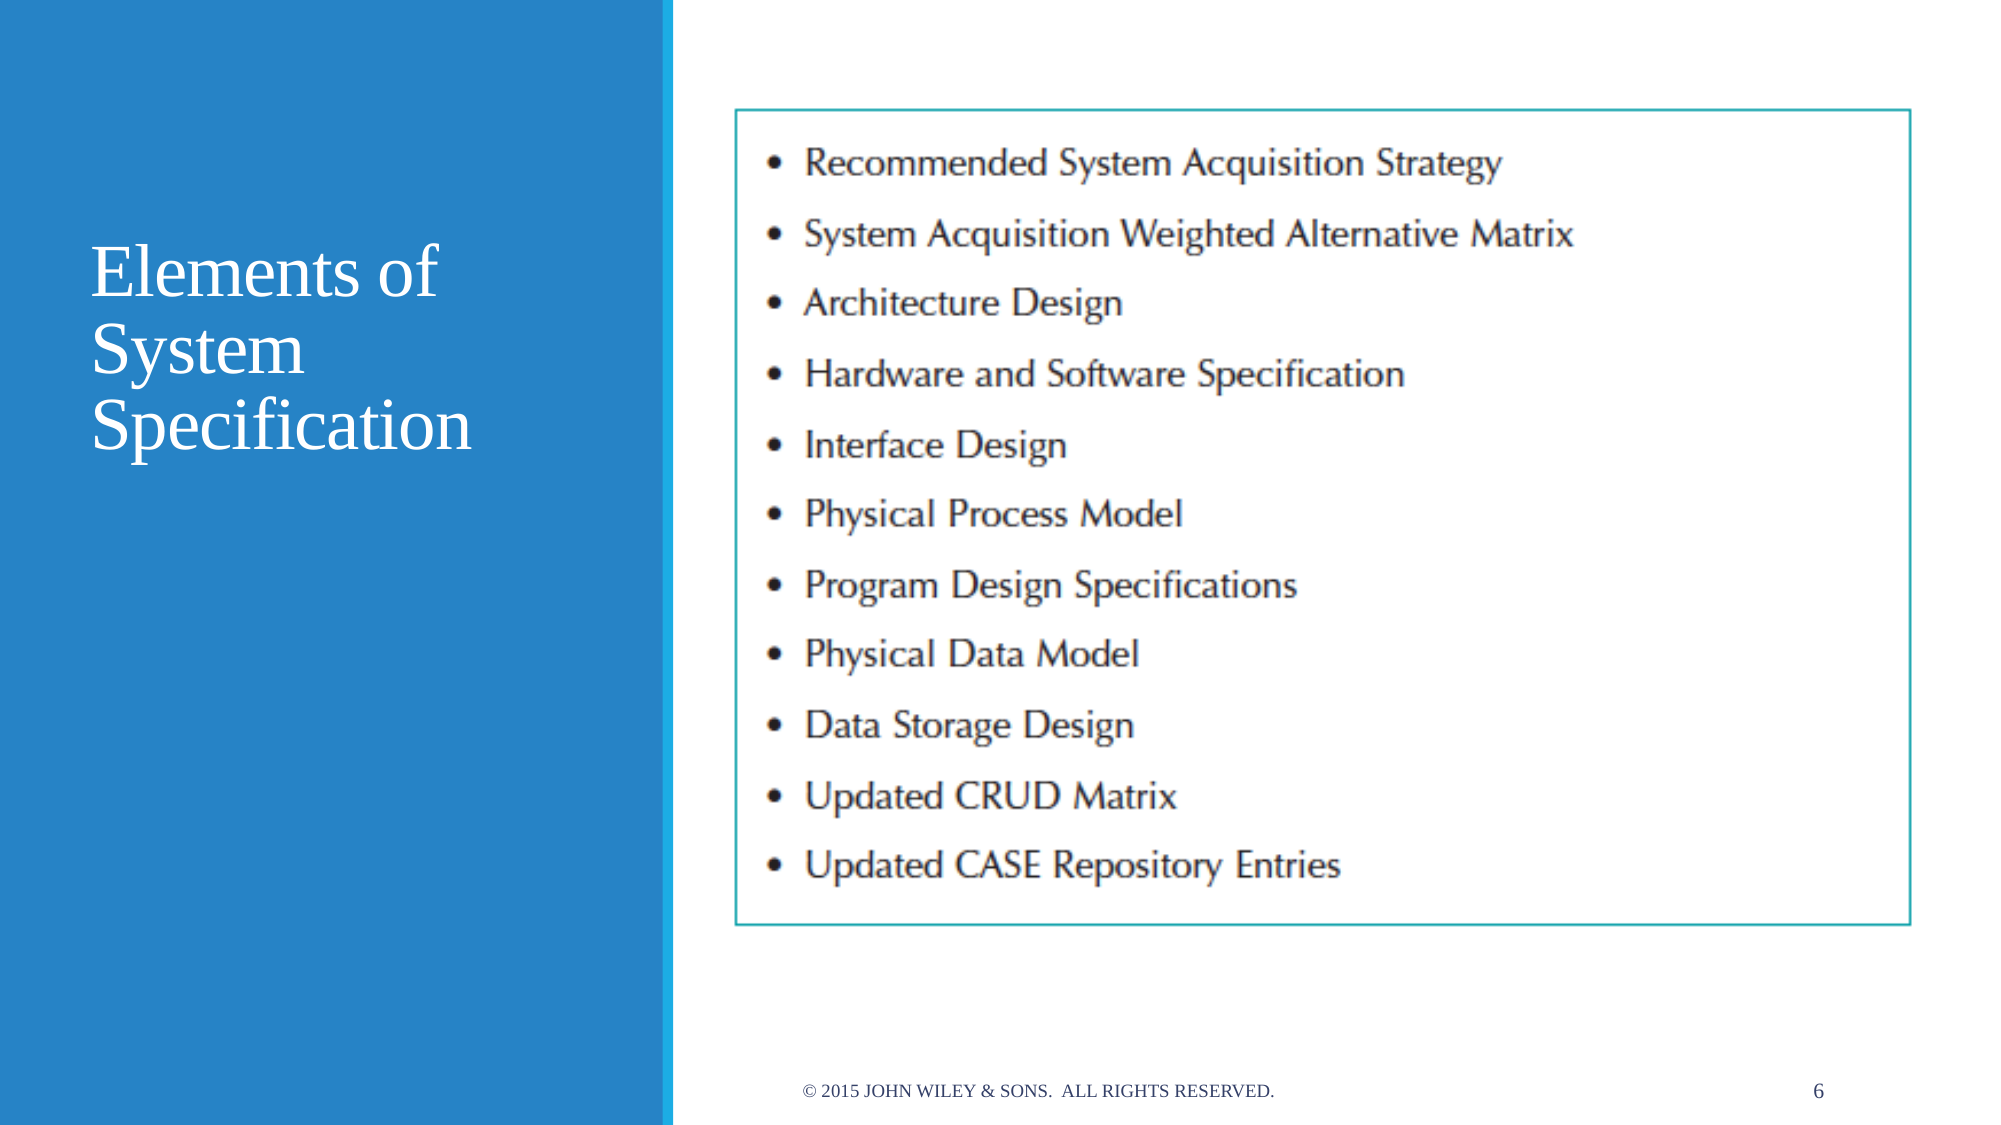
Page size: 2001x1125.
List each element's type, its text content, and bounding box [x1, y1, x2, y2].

slide_number 6 [1624, 1059, 1840, 1120]
title Elements of System Specification [75, 97, 600, 473]
footer © 2015 John Wiley & Sons. All Rights Reserved. [787, 1059, 1550, 1120]
picture [723, 97, 1929, 939]
